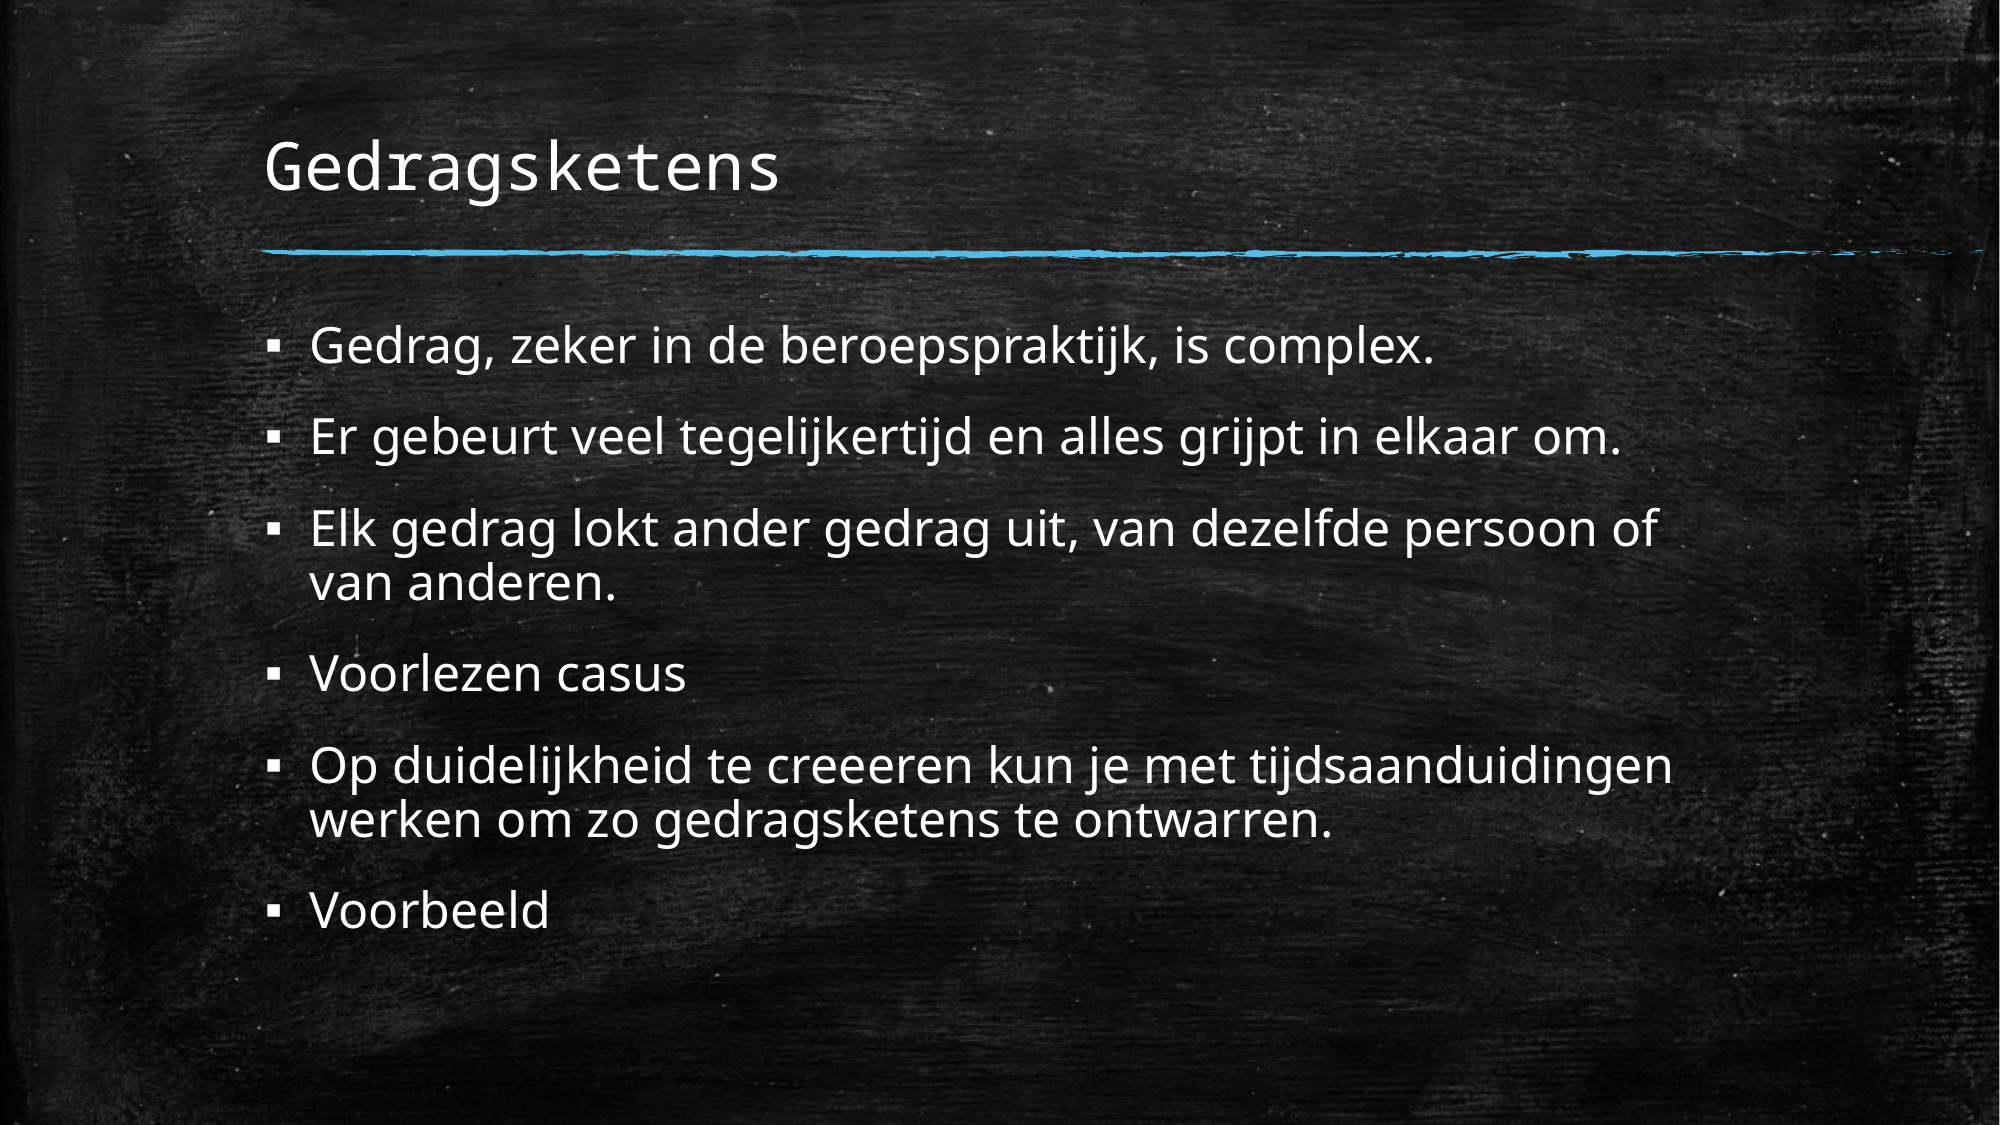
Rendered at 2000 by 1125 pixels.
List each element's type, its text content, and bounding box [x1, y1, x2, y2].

title Gedragsketens [249, 45, 1750, 213]
list Gedrag, zeker in de beroepspraktijk, is complex. Er gebeurt veel tegelijkertijd en alles grijpt in elkaar om. Elk gedrag lokt ander gedrag uit, van dezelfde persoon of van anderen. Voorlezen casus Op duidelijkheid te creeeren kun je met tijdsaanduidingen werken om zo gedragsketens te ontwarren. Voorbeeld [249, 312, 1750, 1013]
